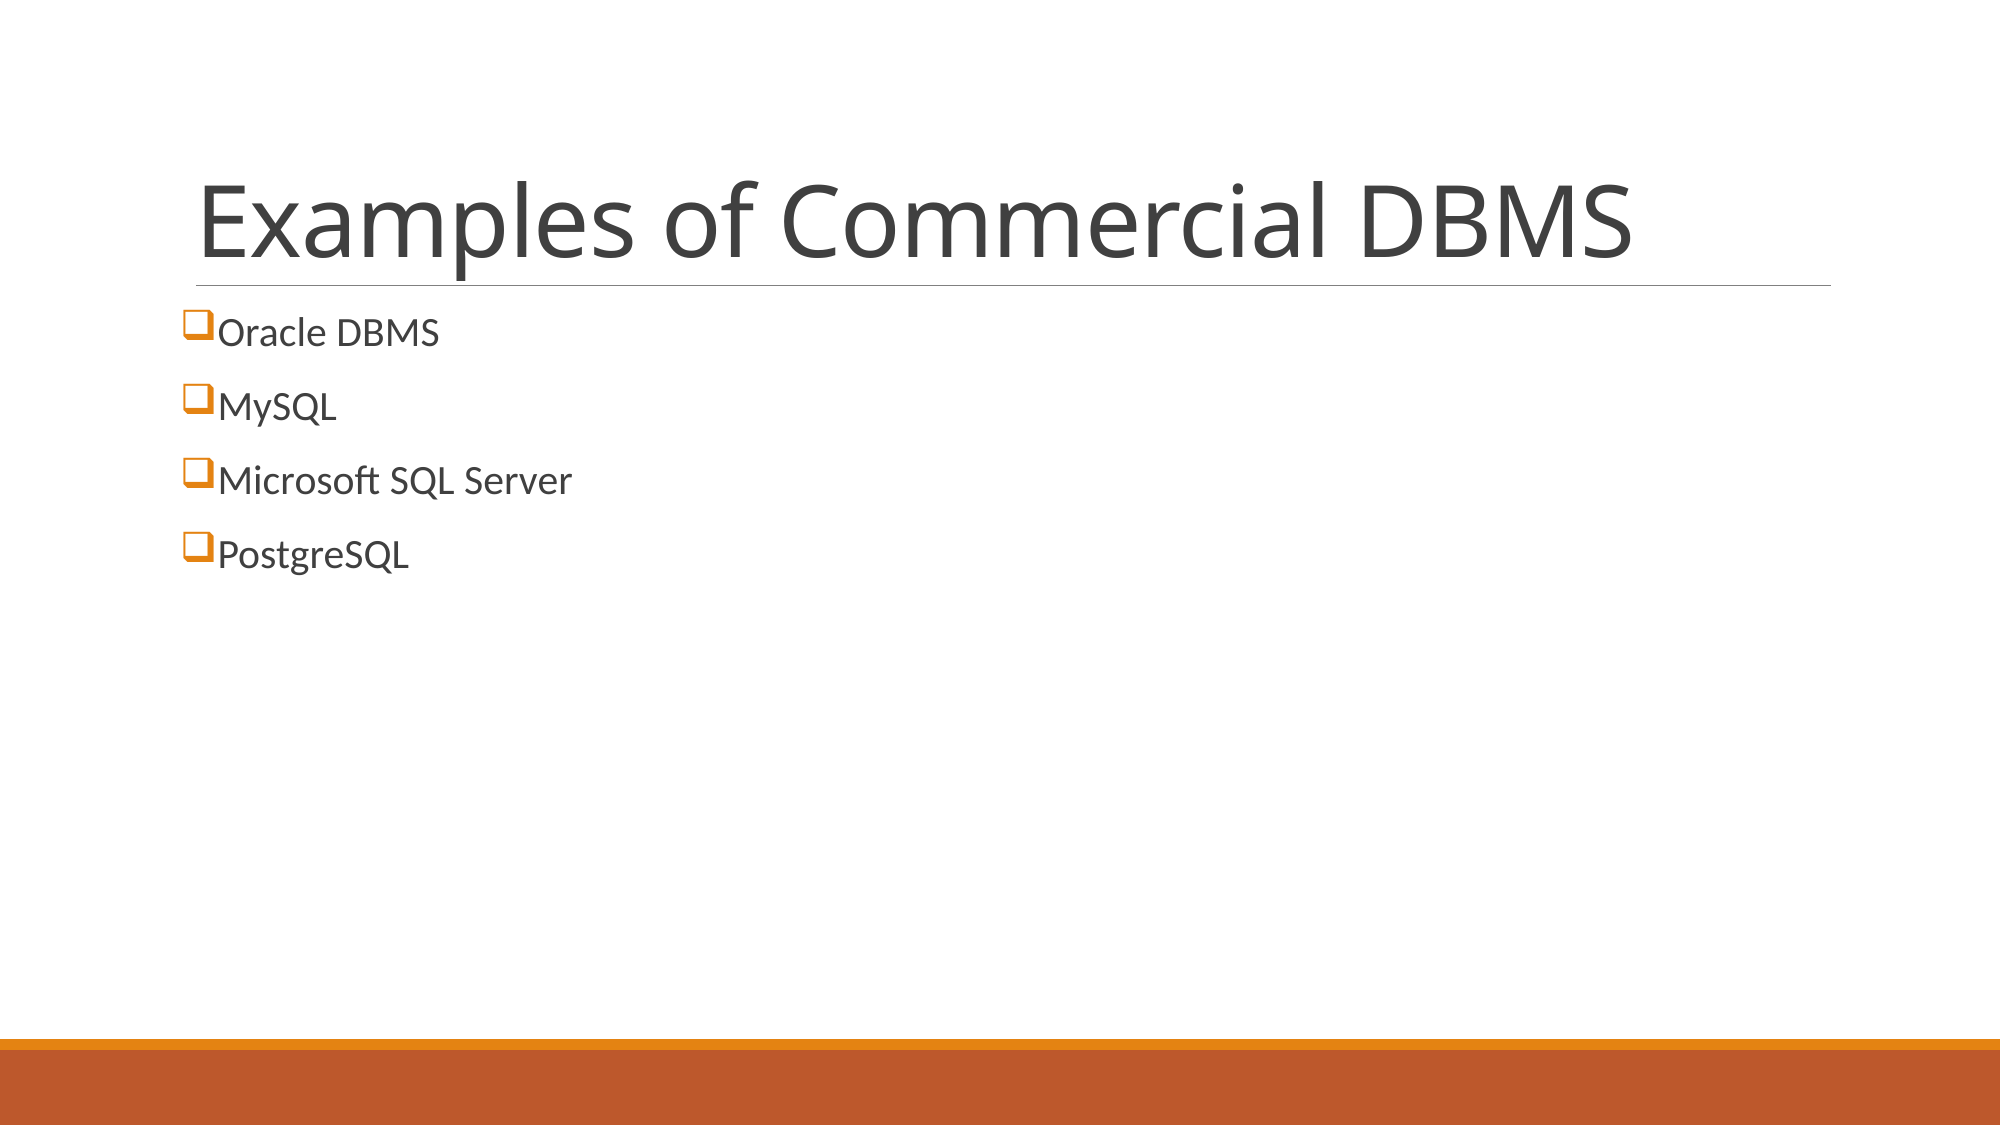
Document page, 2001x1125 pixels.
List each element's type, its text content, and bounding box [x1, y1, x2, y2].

list Oracle DBMS MySQL Microsoft SQL Server PostgreSQL [180, 302, 1830, 963]
title Examples of Commercial DBMS [180, 47, 1830, 285]
